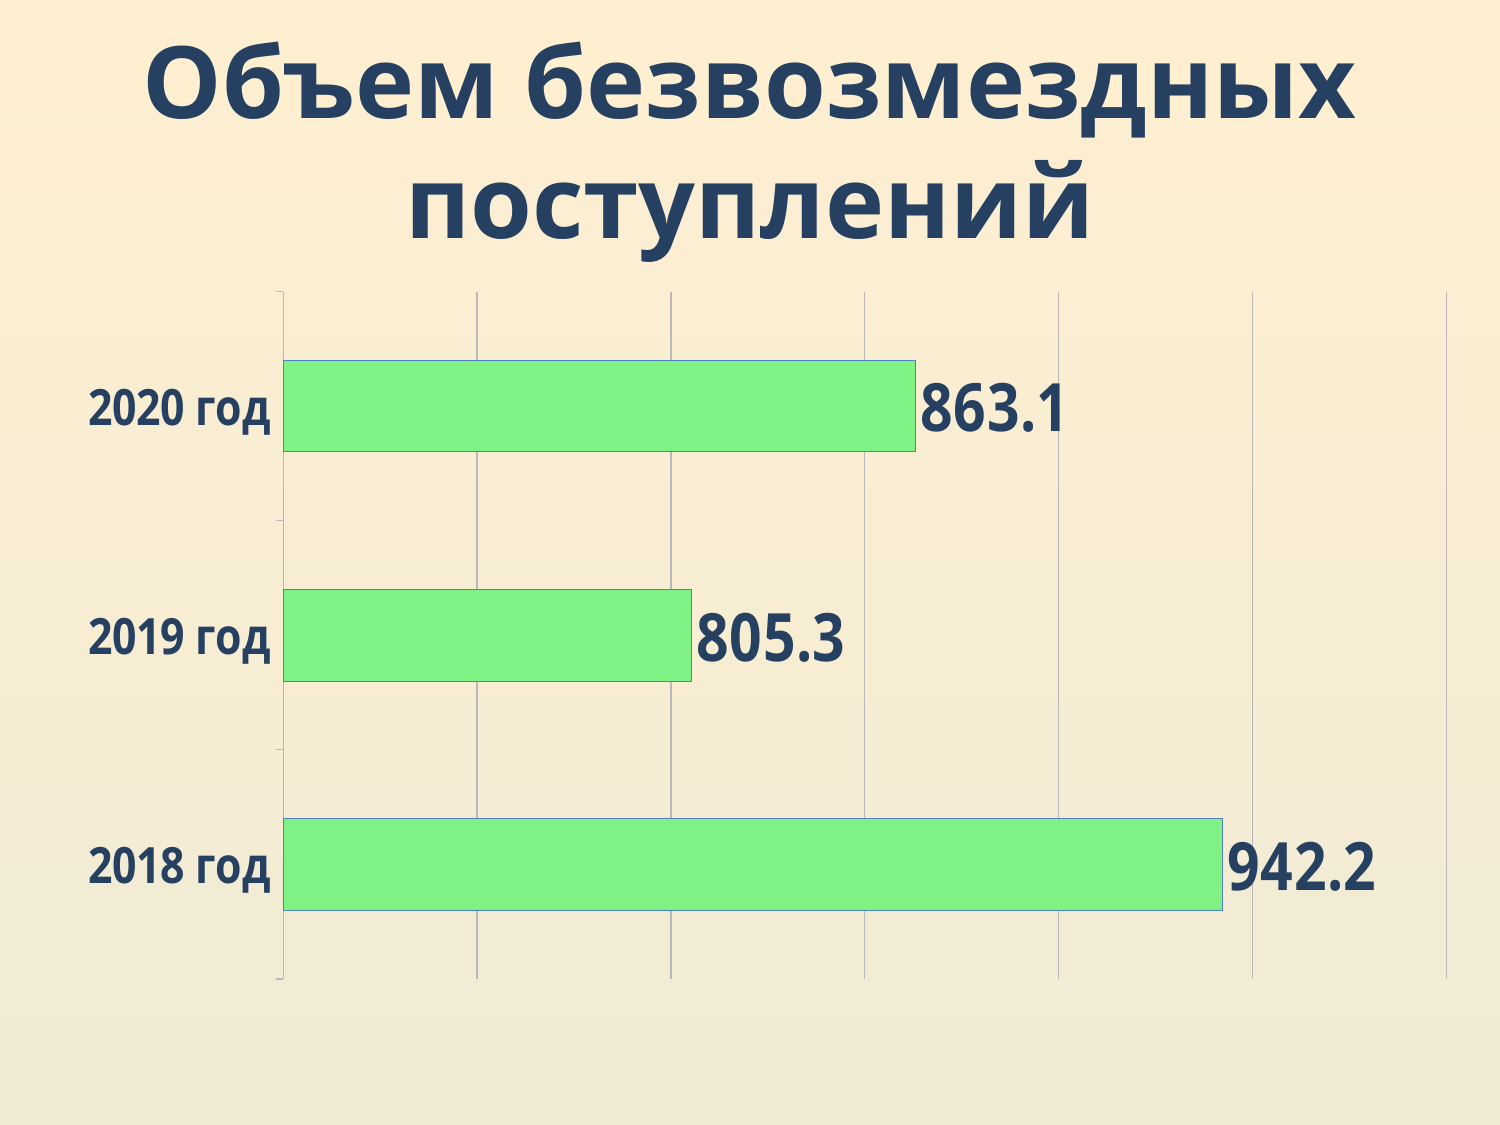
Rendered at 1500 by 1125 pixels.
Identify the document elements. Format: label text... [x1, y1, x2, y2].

title Объем безвозмездных поступлений [75, 45, 1425, 233]
chart [88, 290, 1448, 1071]
